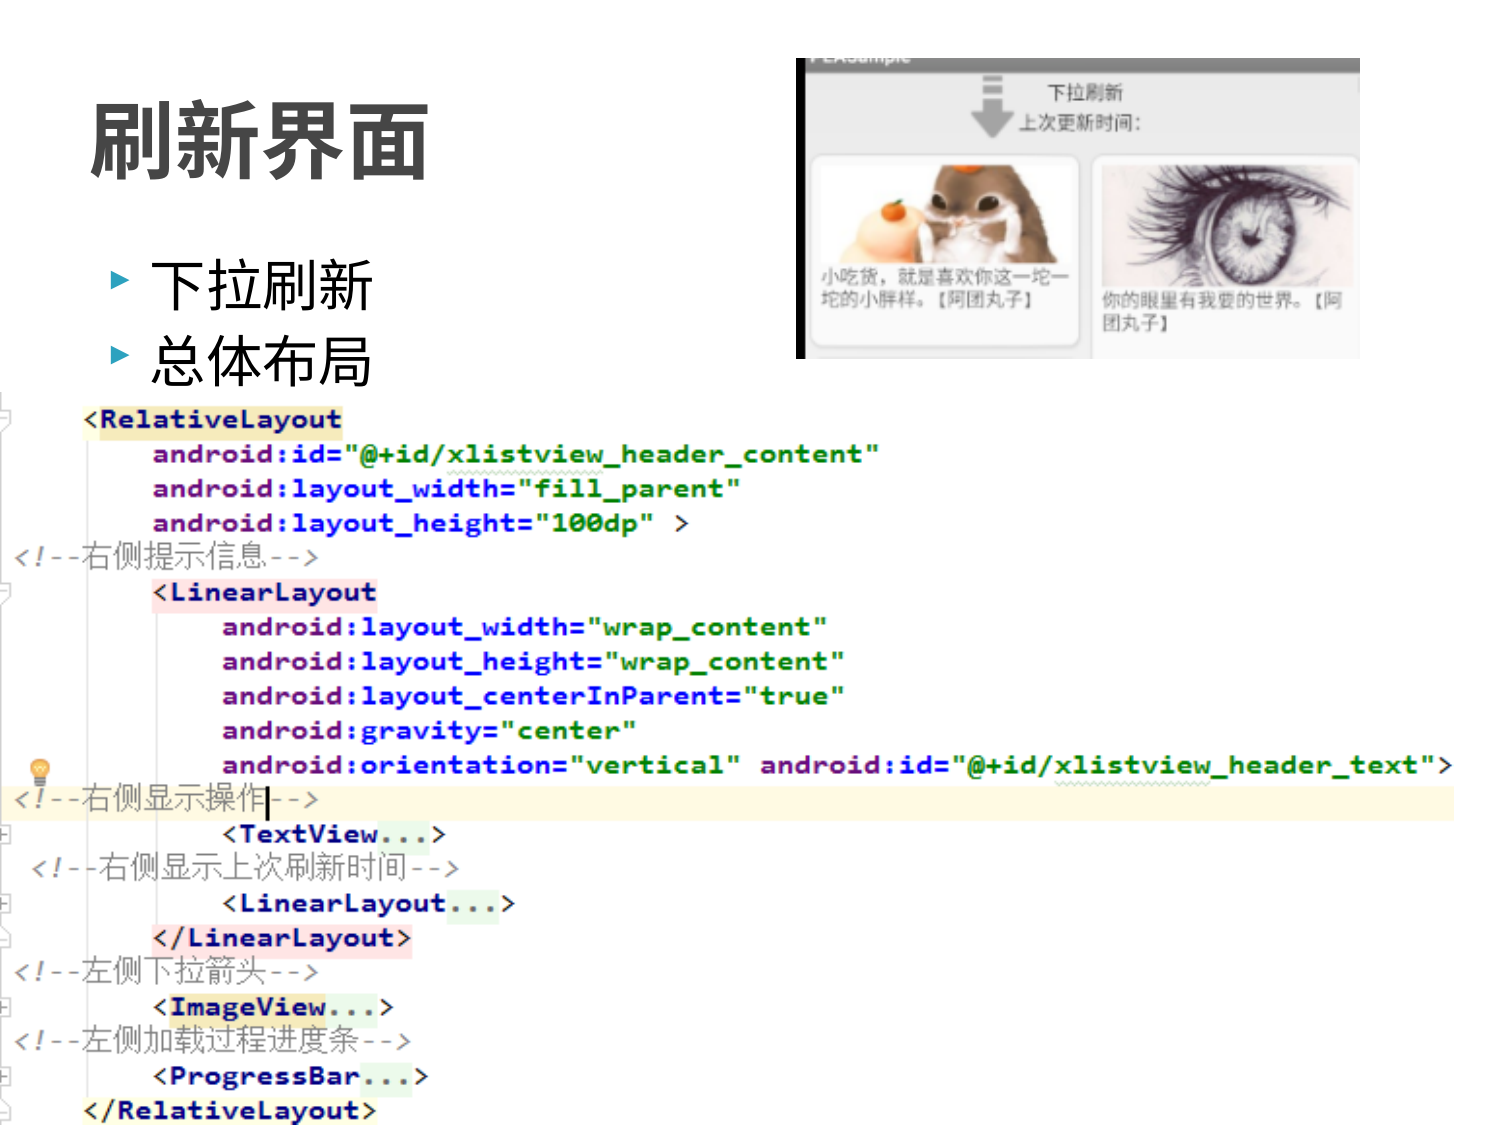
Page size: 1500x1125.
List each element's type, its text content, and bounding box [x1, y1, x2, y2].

picture [0, 391, 1454, 1125]
title 刷新界面 [75, 45, 1425, 233]
picture [796, 58, 1360, 359]
list 下拉刷新 总体布局 [75, 243, 1425, 391]
